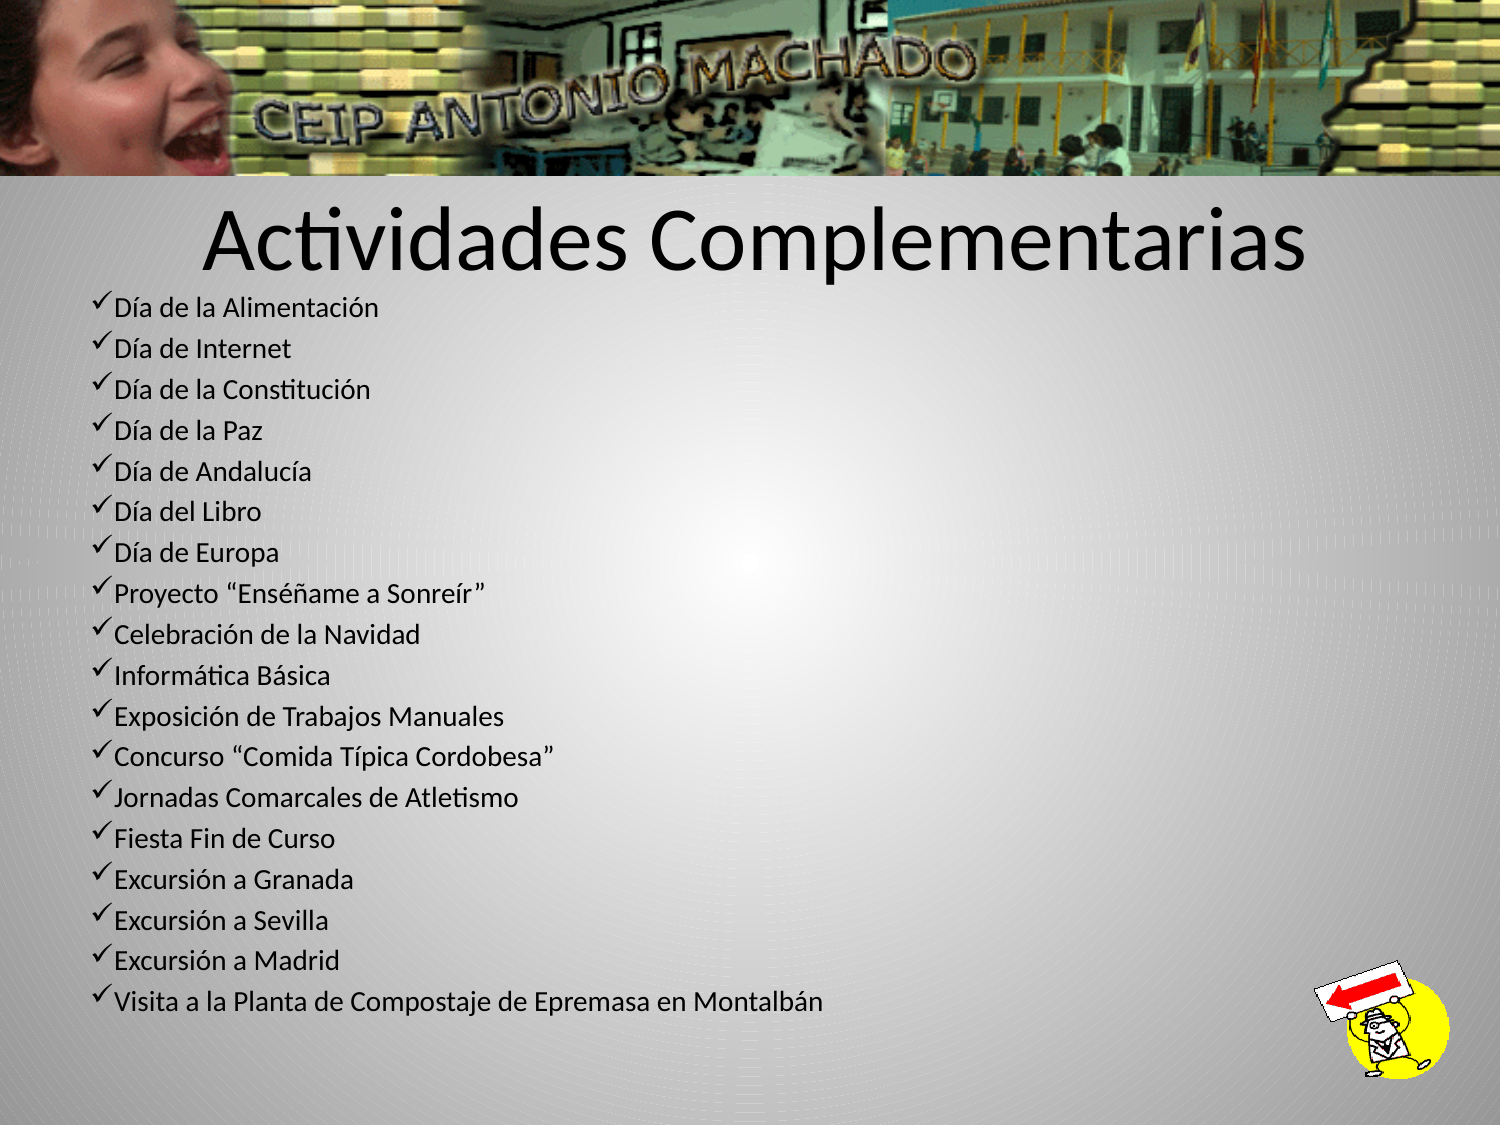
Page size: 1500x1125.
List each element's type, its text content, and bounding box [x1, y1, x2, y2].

picture [1312, 960, 1466, 1080]
list Día de la Alimentación Día de Internet Día de la Constitución Día de la Paz Día de Andalucía Día del Libro Día de Europa Proyecto “Enséñame a Sonreír” Celebración de la Navidad Informática Básica Exposición de Trabajos Manuales Concurso “Comida Típica Cordobesa” Jornadas Comarcales de Atletismo Fiesta Fin de Curso Excursión a Granada Excursión a Sevilla Excursión a Madrid Visita a la Planta de Compostaje de Epremasa en Montalbán [75, 281, 1454, 1067]
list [0, 0, 1500, 177]
title Actividades Complementarias [187, 187, 1425, 281]
table_header [1207, 1031, 1414, 1092]
